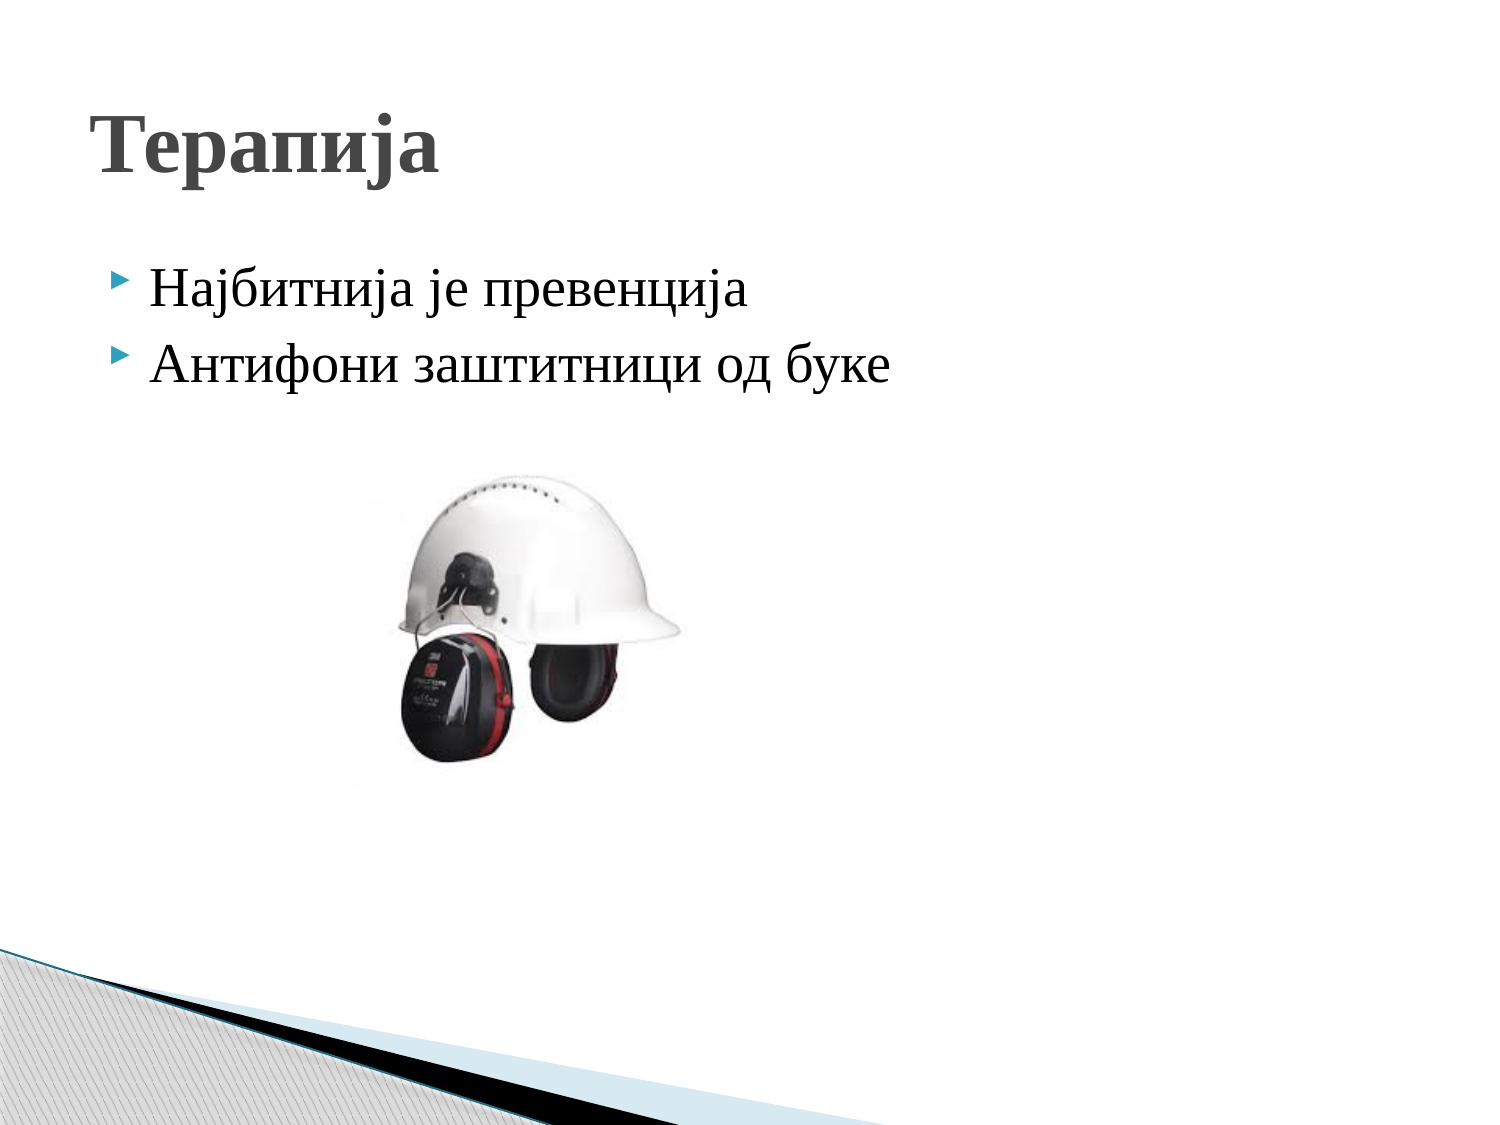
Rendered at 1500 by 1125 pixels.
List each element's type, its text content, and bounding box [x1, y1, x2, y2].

picture [349, 437, 702, 790]
list Најбитнија је превенција Антифони заштитници од буке [74, 242, 1426, 986]
title Терапија [75, 45, 1425, 233]
